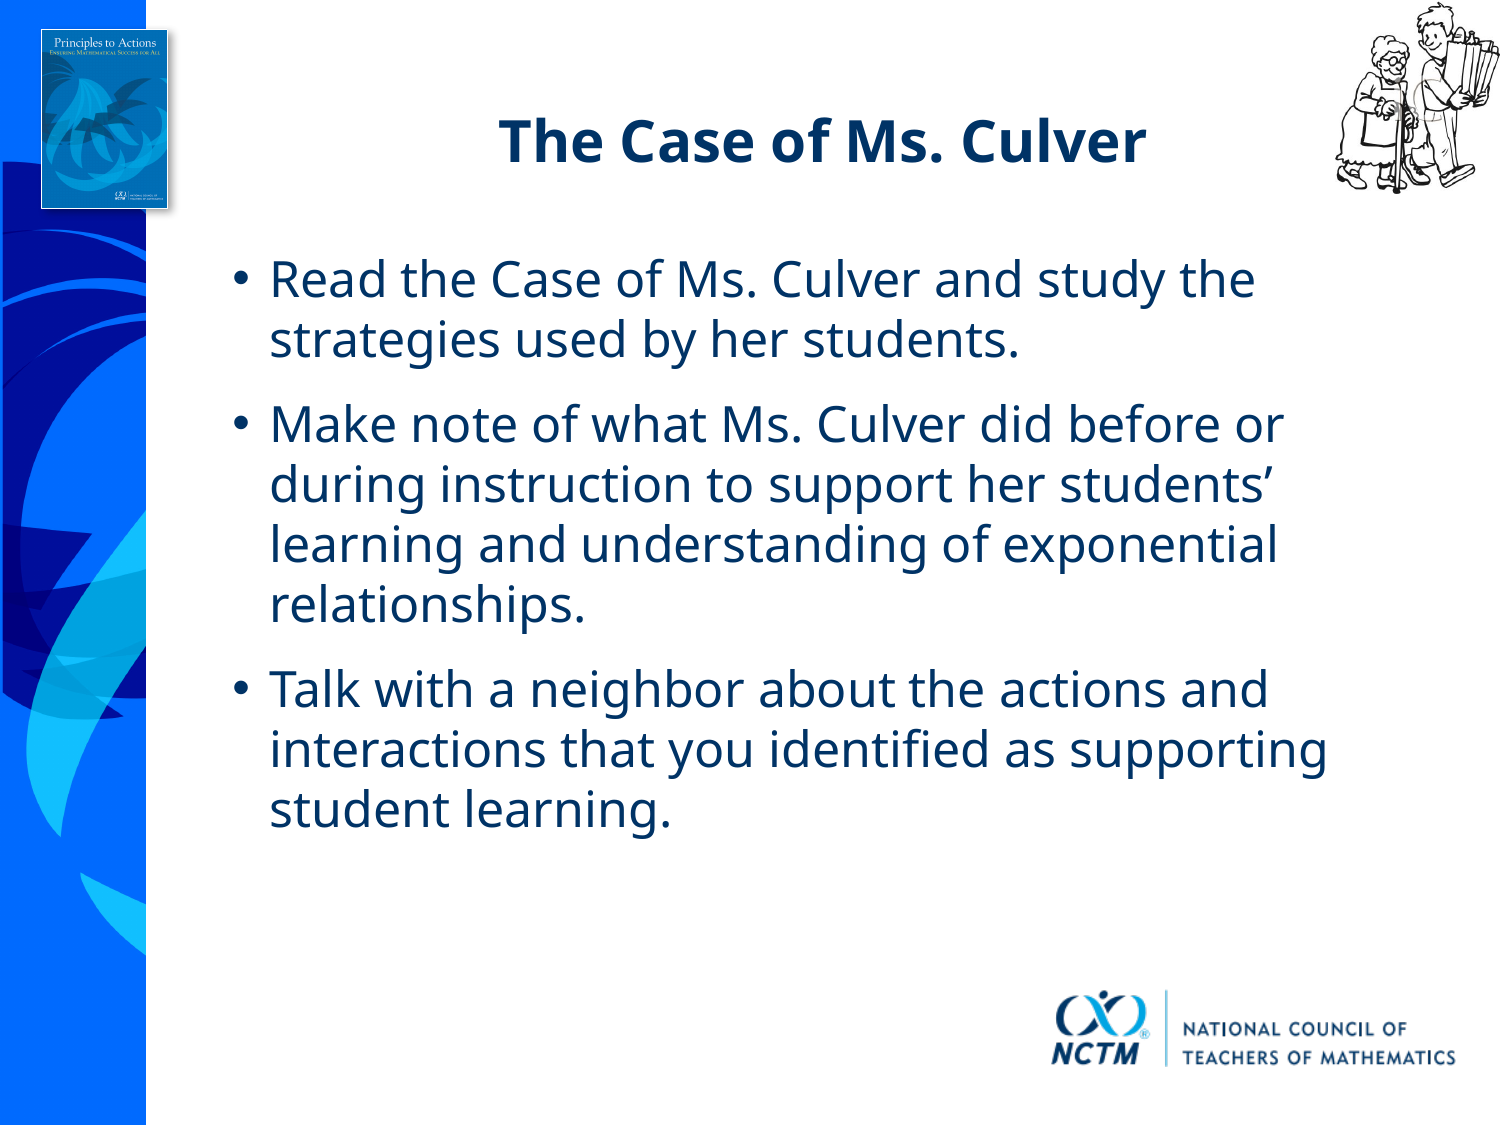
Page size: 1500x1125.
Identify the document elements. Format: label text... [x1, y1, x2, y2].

text_box The Case of Ms. Culver [151, 44, 1500, 233]
picture [1335, 1, 1500, 194]
text_box Read the Case of Ms. Culver and study the strategies used by her students. Make note of what Ms. Culver did before or during instruction to support her students’ learning and understanding of exponential relationships. Talk with a neighbor about the actions and interactions that you identified as supporting student learning. [217, 239, 1413, 928]
picture [1034, 969, 1474, 1085]
picture [0, 0, 168, 1125]
